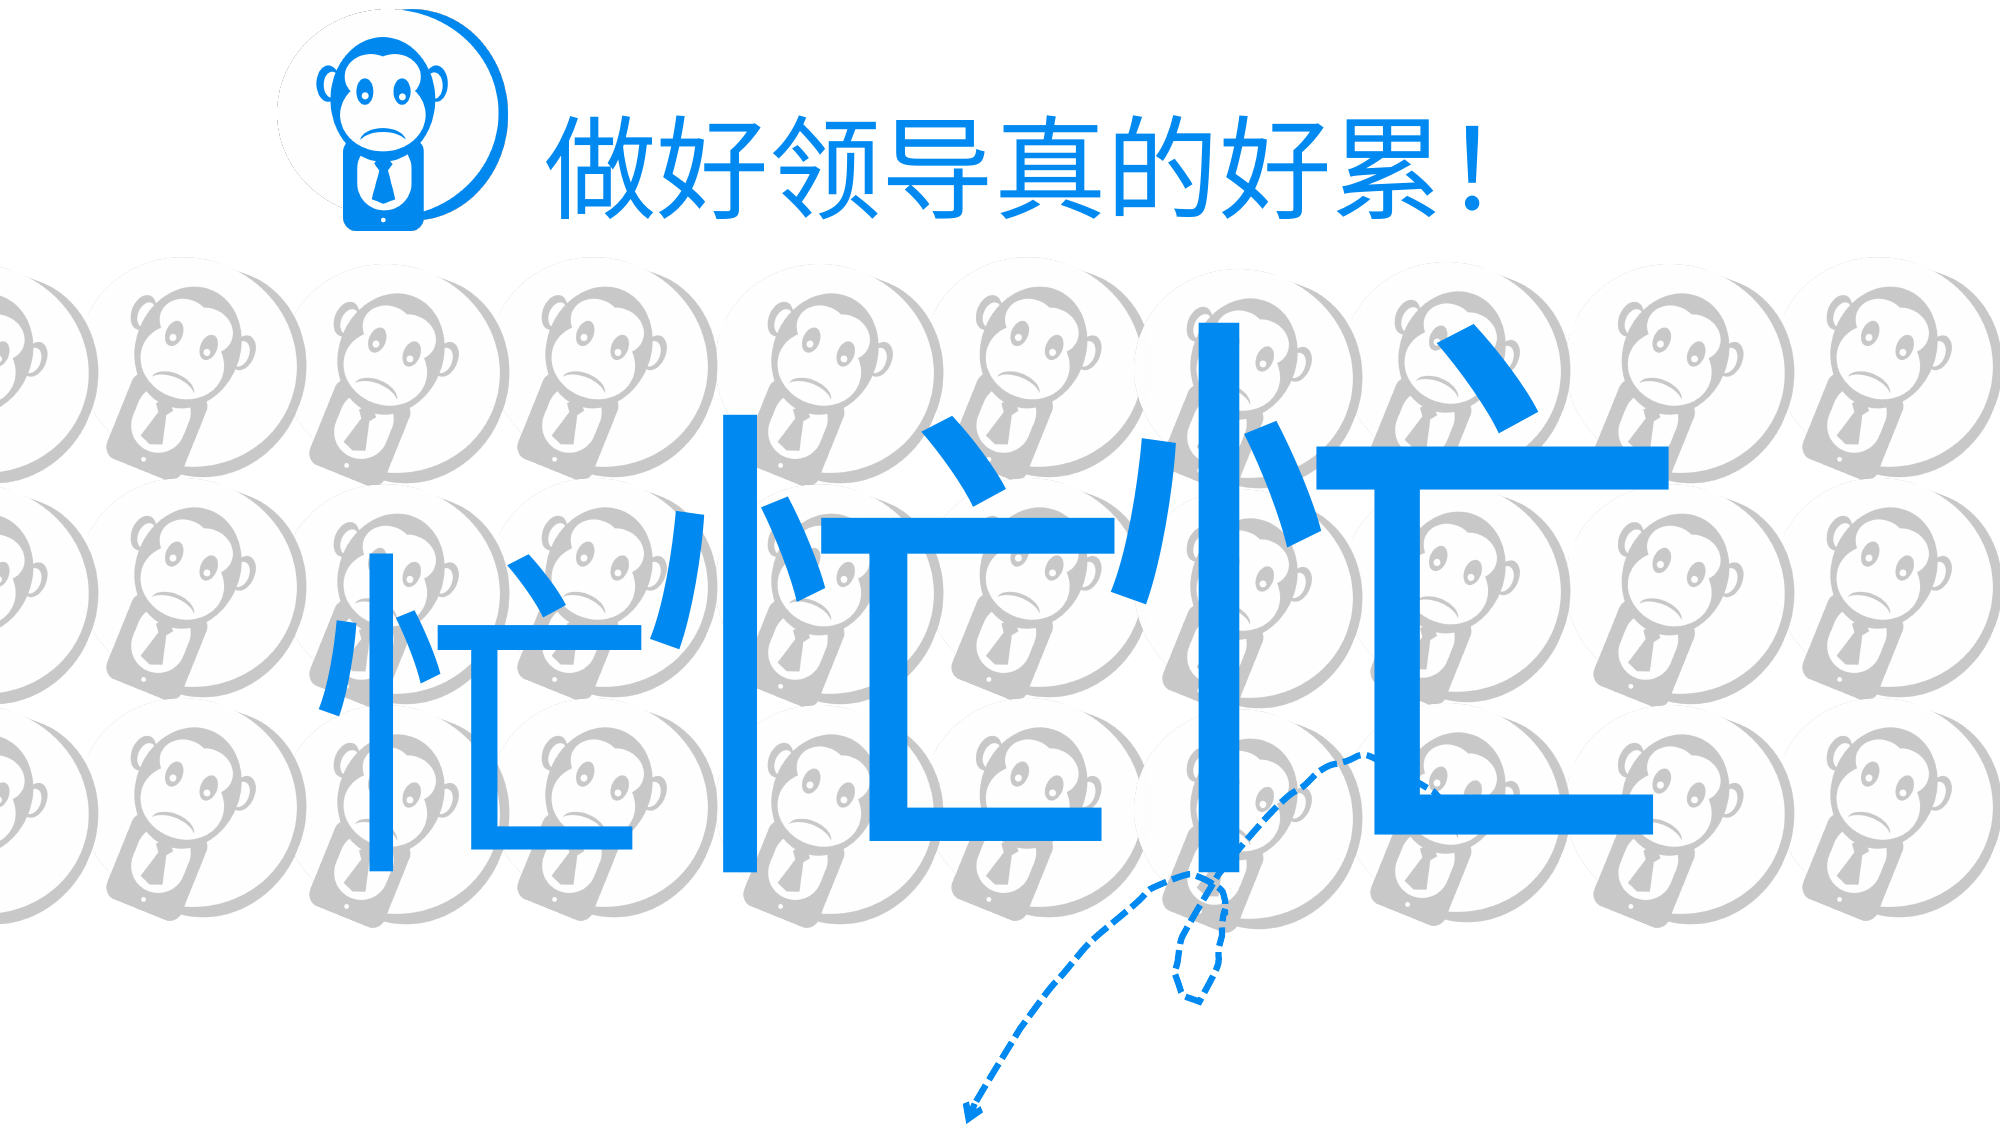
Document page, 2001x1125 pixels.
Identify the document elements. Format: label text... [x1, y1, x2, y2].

text_box [963, 961, 1236, 1124]
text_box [0, 259, 292, 933]
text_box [292, 220, 1711, 961]
picture [277, 9, 508, 231]
text_box 做好领导真的好累！ [529, 90, 1935, 240]
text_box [1711, 259, 2000, 933]
